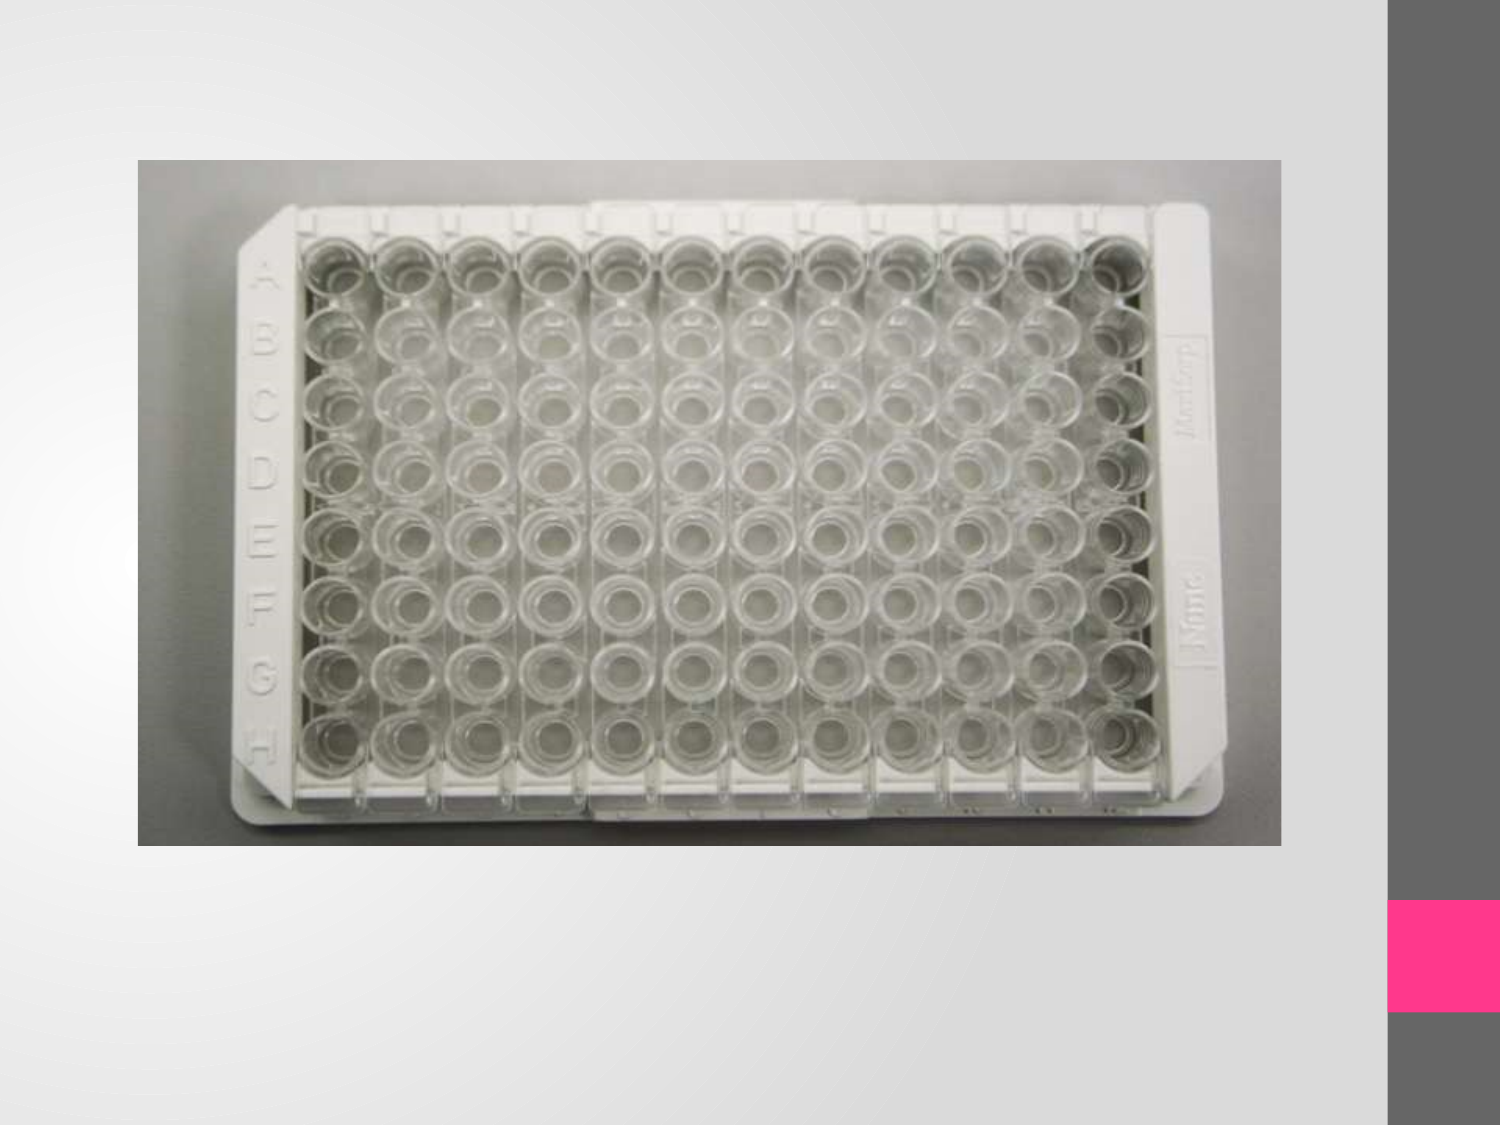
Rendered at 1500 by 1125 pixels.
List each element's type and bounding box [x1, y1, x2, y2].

picture [137, 160, 1282, 846]
